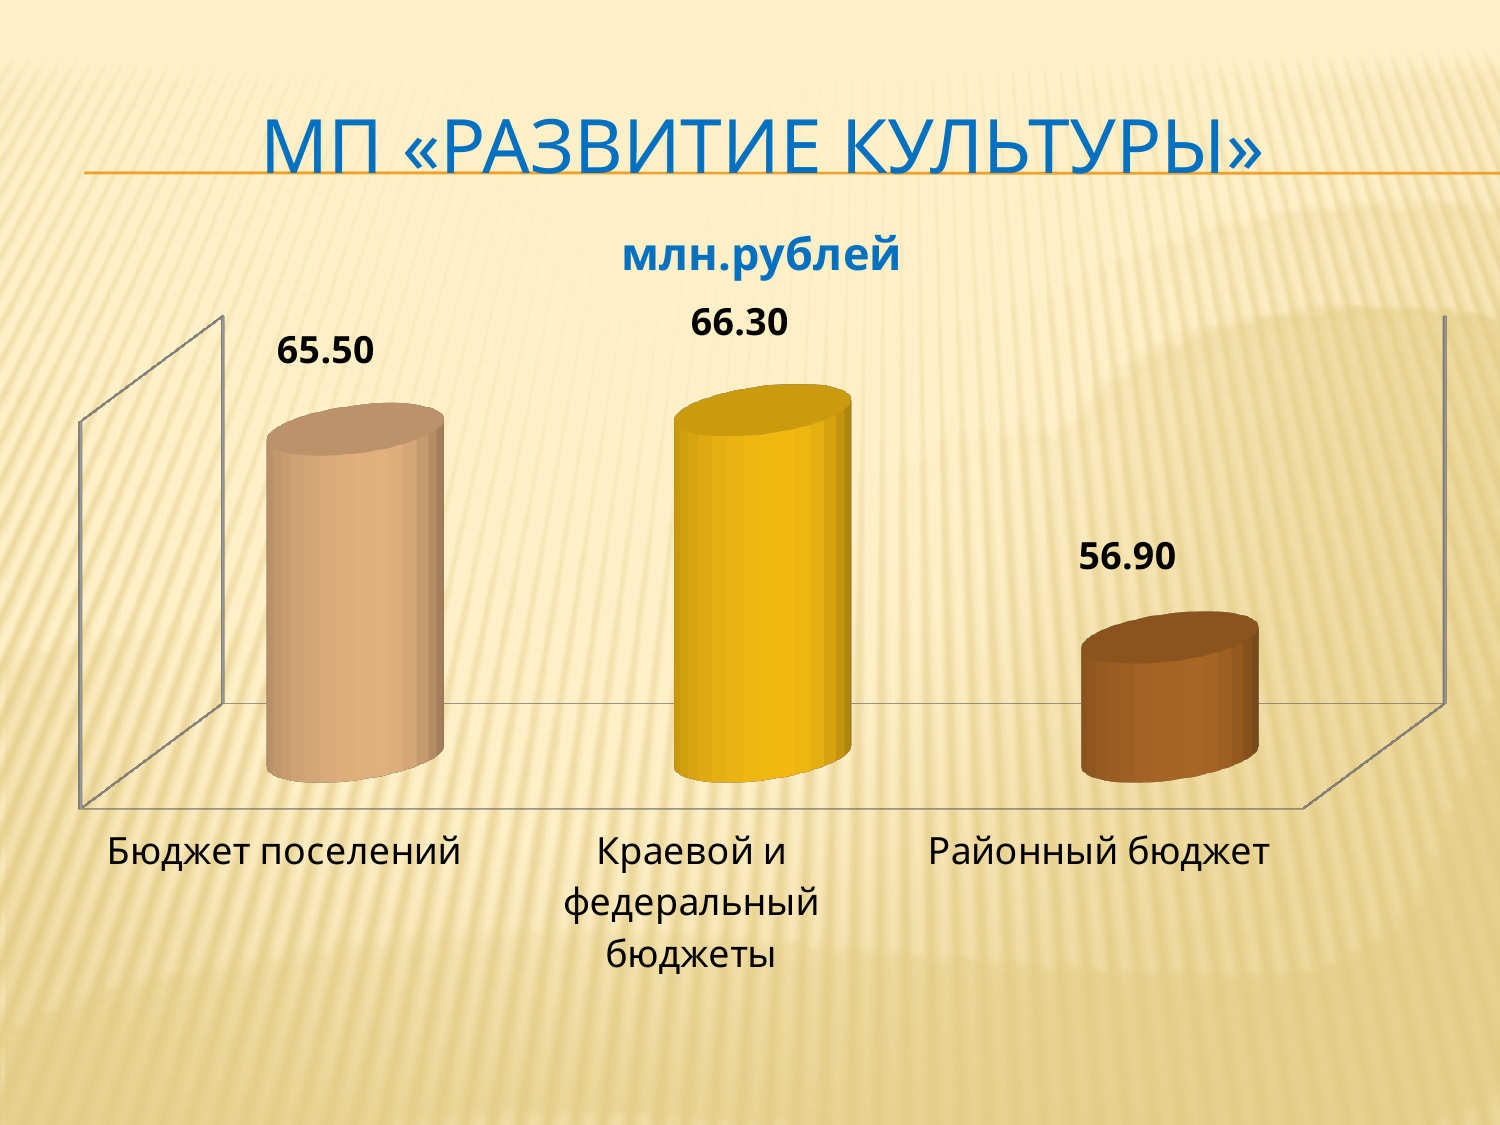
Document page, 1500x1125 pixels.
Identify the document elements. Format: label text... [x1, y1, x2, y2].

chart [49, 184, 1476, 998]
title МП «Развитие культуры» [50, 75, 1475, 184]
